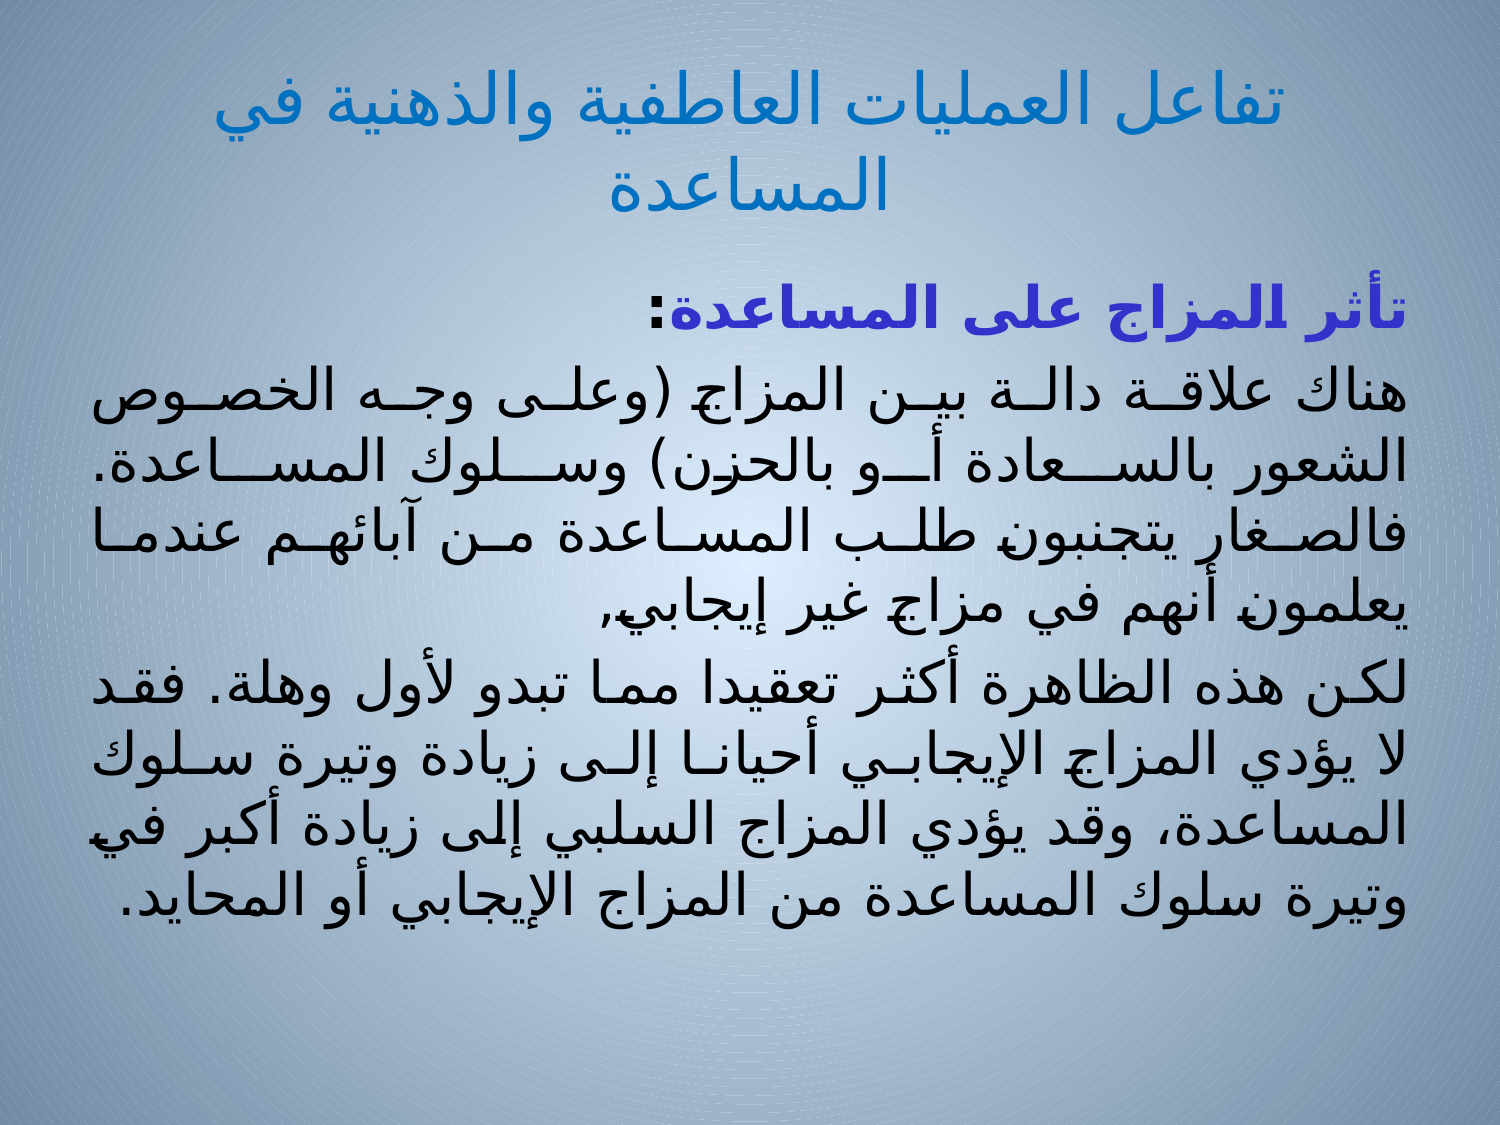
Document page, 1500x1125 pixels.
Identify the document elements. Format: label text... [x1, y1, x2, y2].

title تفاعل العمليات العاطفية والذهنية في المساعدة [75, 45, 1425, 233]
list تأثر المزاج على المساعدة: هناك علاقة دالة بين المزاج (وعلى وجه الخصوص الشعور بالسعادة أو بالحزن) وسلوك المساعدة. فالصغار يتجنبون طلب المساعدة من آبائهم عندما يعلمون أنهم في مزاج غير إيجابي, لكن هذه الظاهرة أكثر تعقيدا مما تبدو لأول وهلة. فقد لا يؤدي المزاج الإيجابي أحيانا إلى زيادة وتيرة سلوك المساعدة، وقد يؤدي المزاج السلبي إلى زيادة أكبر في وتيرة سلوك المساعدة من المزاج الإيجابي أو المحايد. [75, 262, 1425, 1005]
